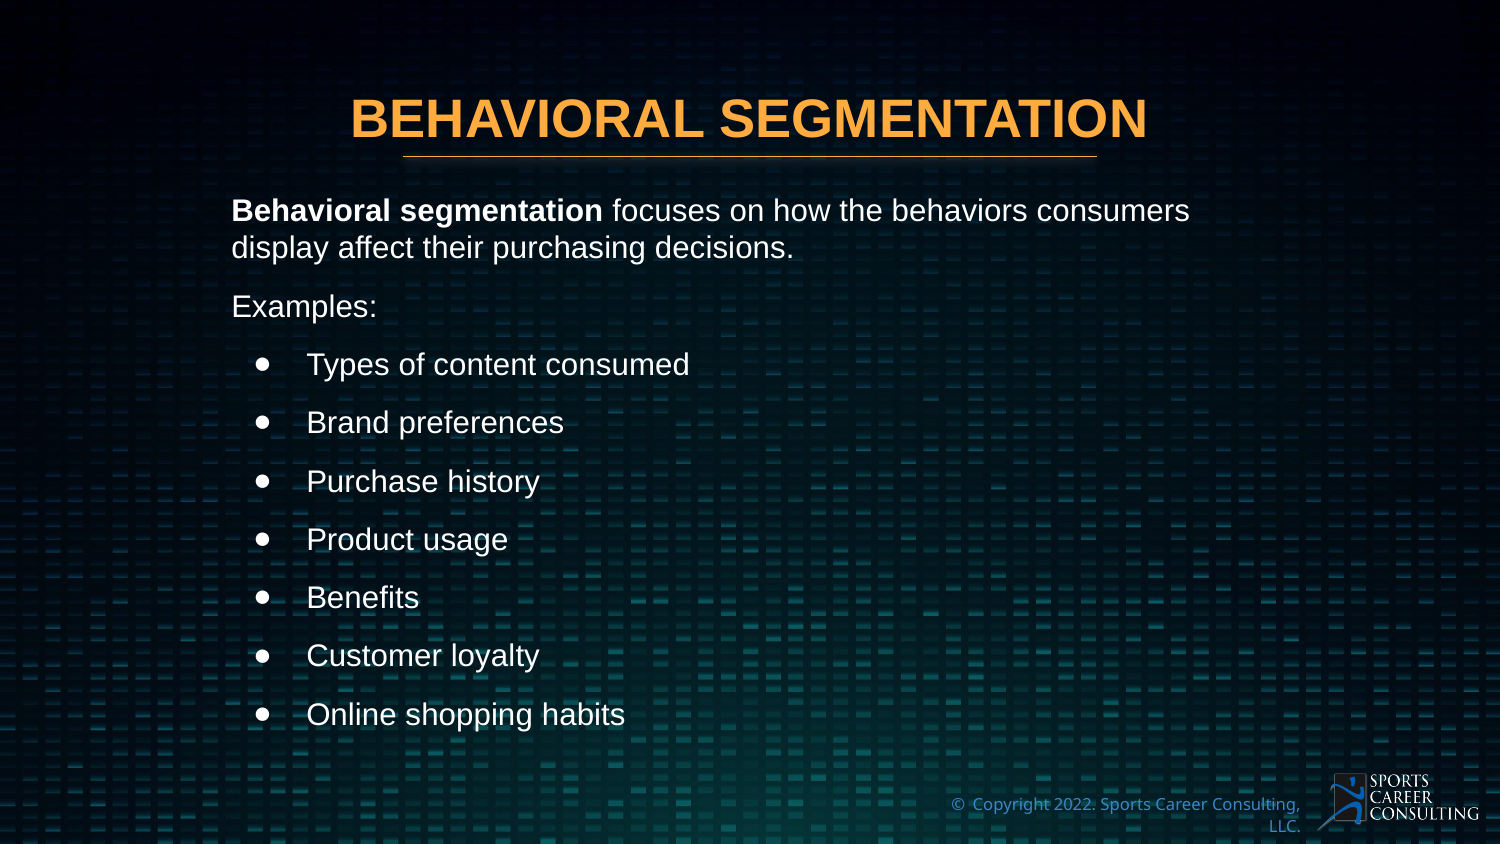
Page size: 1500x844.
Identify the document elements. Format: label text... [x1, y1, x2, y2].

text_box © Copyright 2022. Sports Career Consulting, LLC. [905, 766, 1317, 844]
text_box Behavioral segmentation focuses on how the behaviors consumers display affect their purchasing decisions. Examples: Types of content consumed Brand preferences Purchase history Product usage Benefits Customer loyalty Online shopping habits [216, 175, 1284, 747]
picture [0, 0, 1500, 844]
text_box BEHAVIORAL SEGMENTATION [244, 64, 1256, 163]
